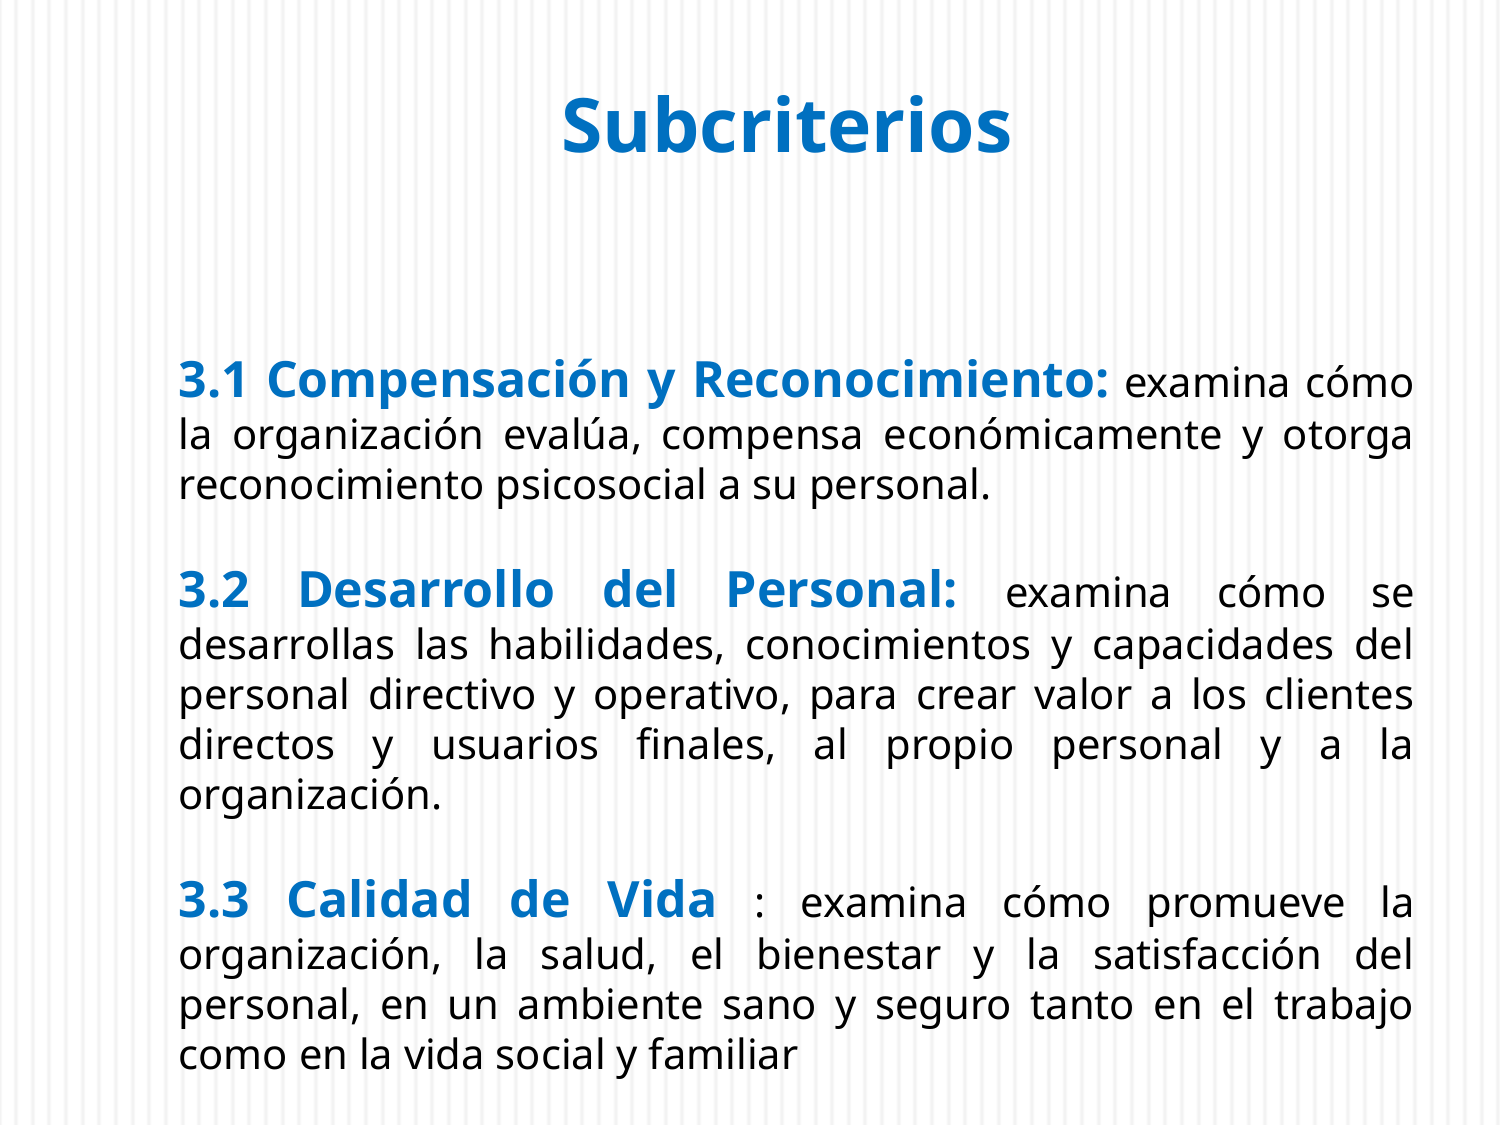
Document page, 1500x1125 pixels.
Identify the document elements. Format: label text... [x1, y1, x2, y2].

text_box Subcriterios 3.1 Compensación y Reconocimiento: examina cómo la organización evalúa, compensa económicamente y otorga reconocimiento psicosocial a su personal. 3.2 Desarrollo del Personal: examina cómo se desarrollas las habilidades, conocimientos y capacidades del personal directivo y operativo, para crear valor a los clientes directos y usuarios finales, al propio personal y a la organización. 3.3 Calidad de Vida : examina cómo promueve la organización, la salud, el bienestar y la satisfacción del personal, en un ambiente sano y seguro tanto en el trabajo como en la vida social y familiar [164, 70, 1430, 1086]
